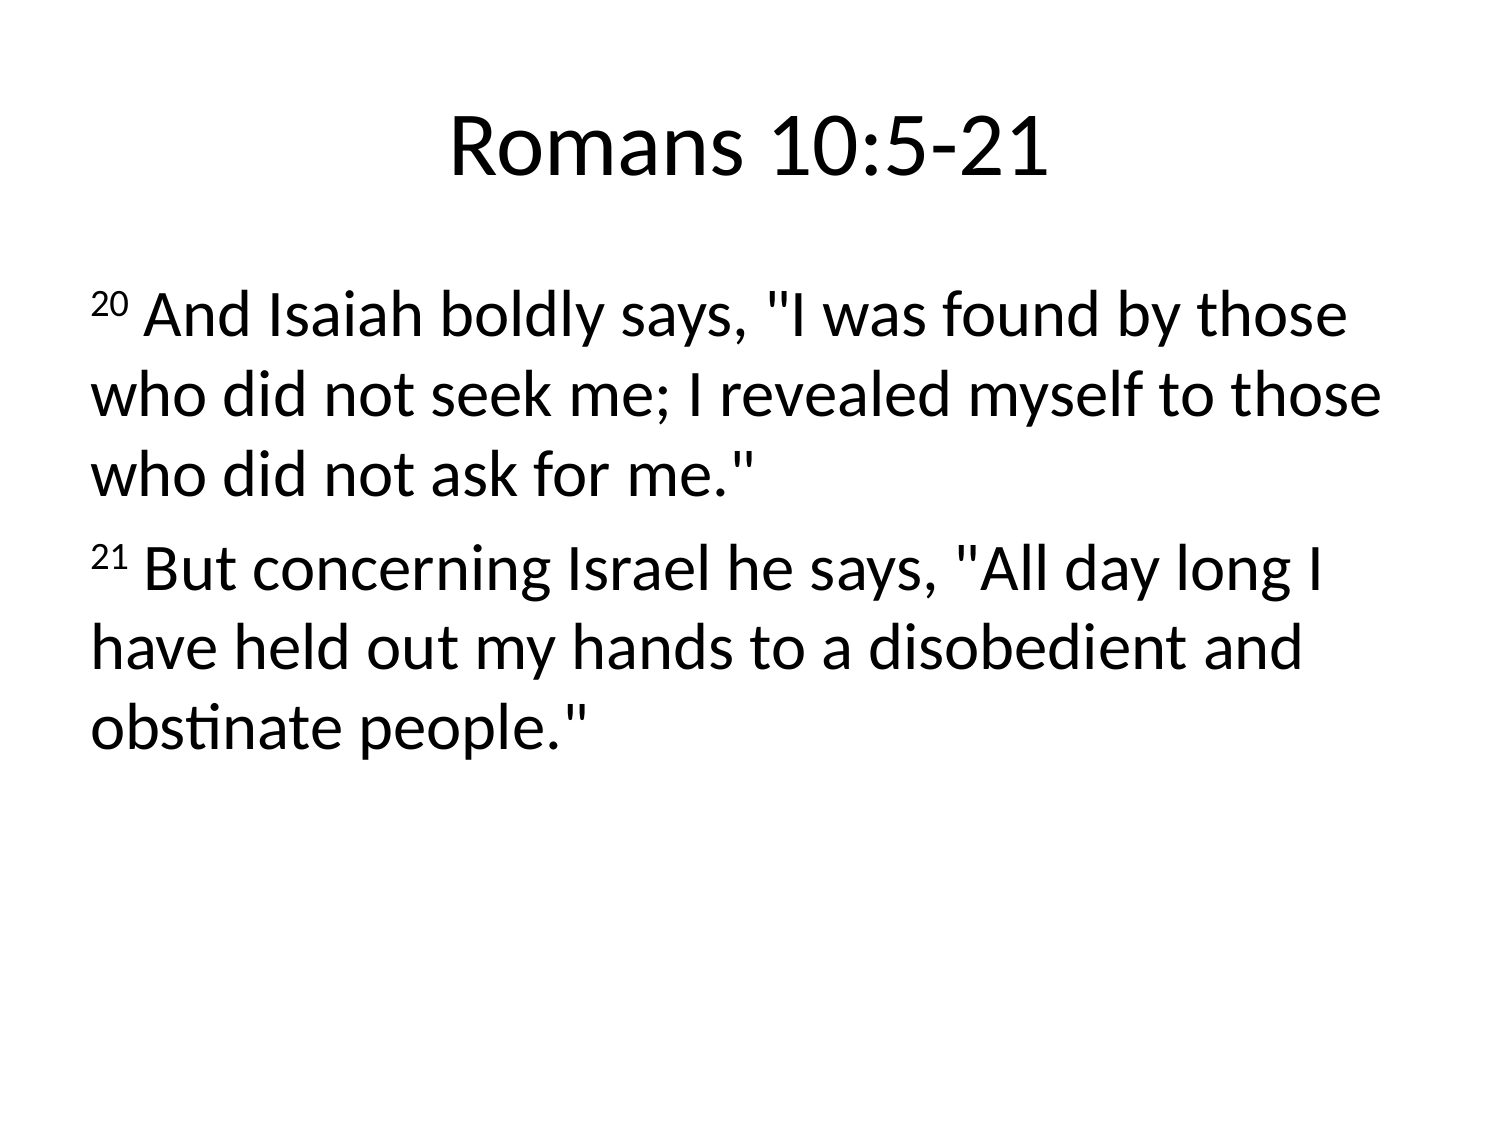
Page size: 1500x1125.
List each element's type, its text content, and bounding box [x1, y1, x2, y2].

title Romans 10:5-21 [75, 45, 1425, 233]
list 20 And Isaiah boldly says, "I was found by those who did not seek me; I revealed myself to those who did not ask for me." 21 But concerning Israel he says, "All day long I have held out my hands to a disobedient and obstinate people." [75, 262, 1425, 1005]
